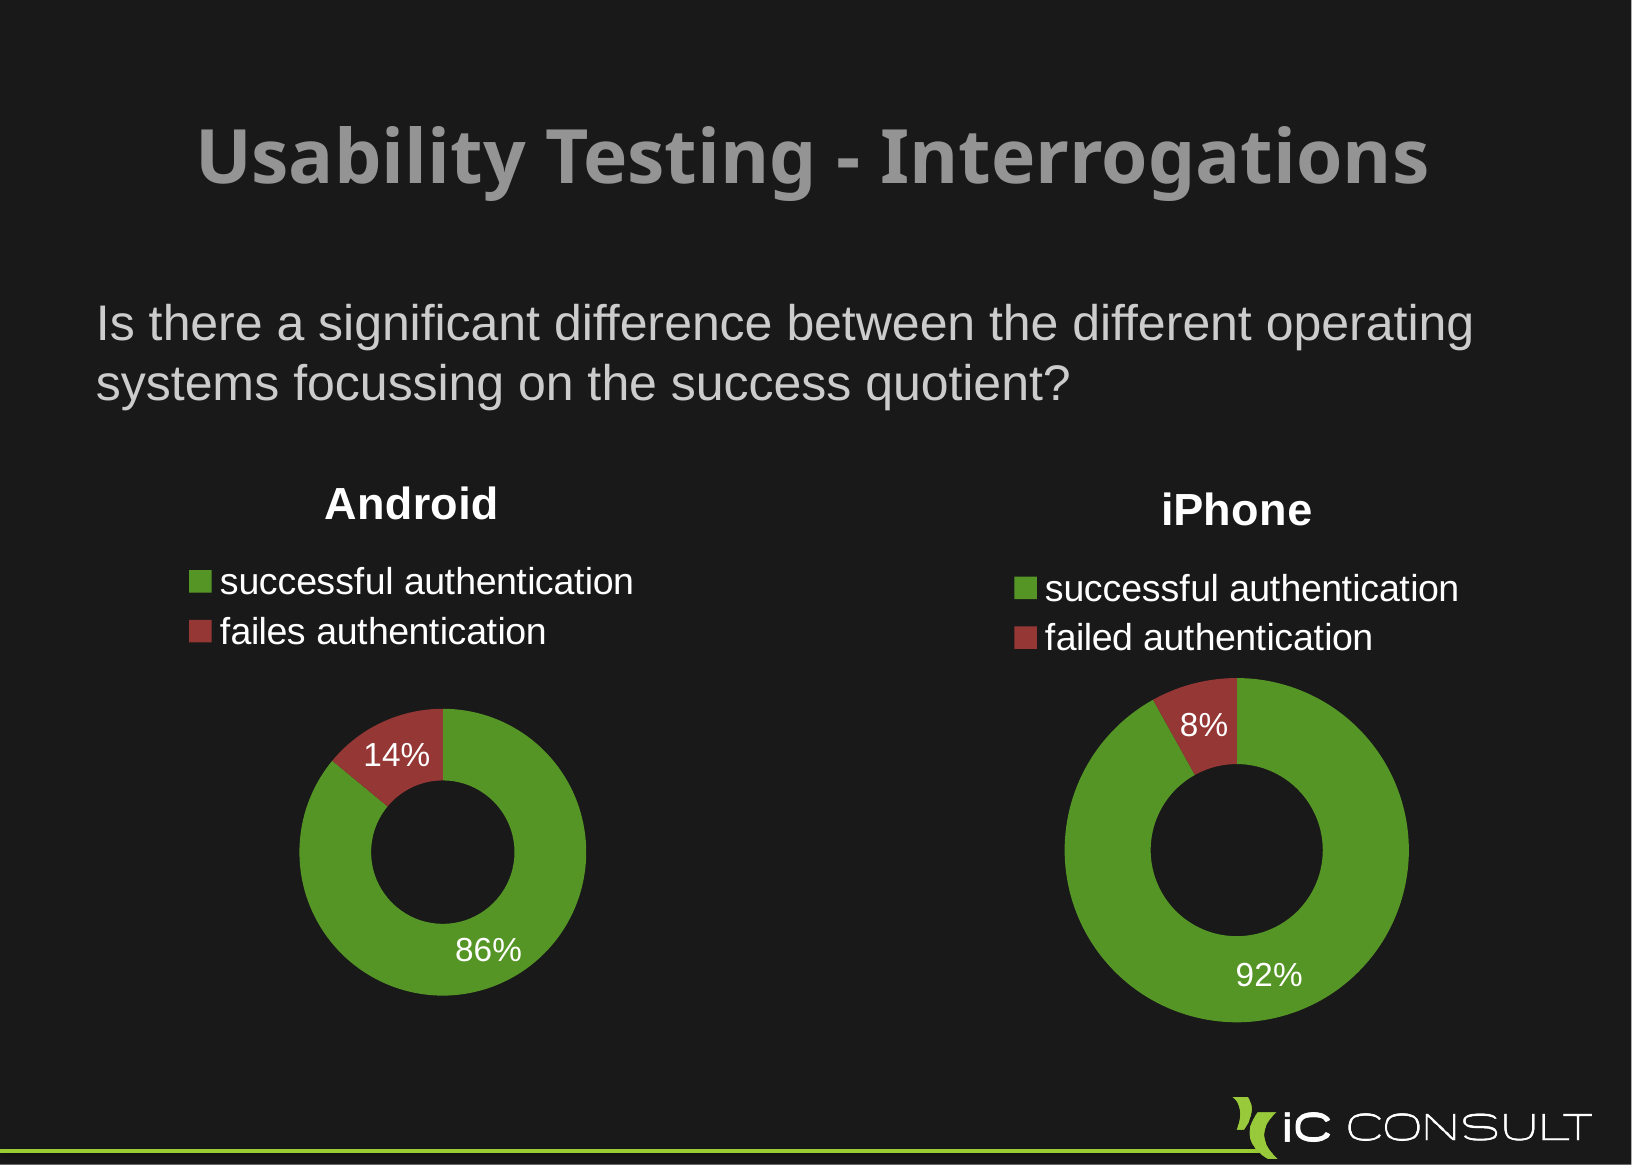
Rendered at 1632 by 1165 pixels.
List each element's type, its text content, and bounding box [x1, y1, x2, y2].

list Is there a significant difference between the different operating systems focussing on the success quotient? [79, 282, 1548, 1052]
chart [913, 450, 1561, 1049]
chart [101, 445, 722, 1004]
title Usability Testing - Interrogations [78, 66, 1547, 242]
